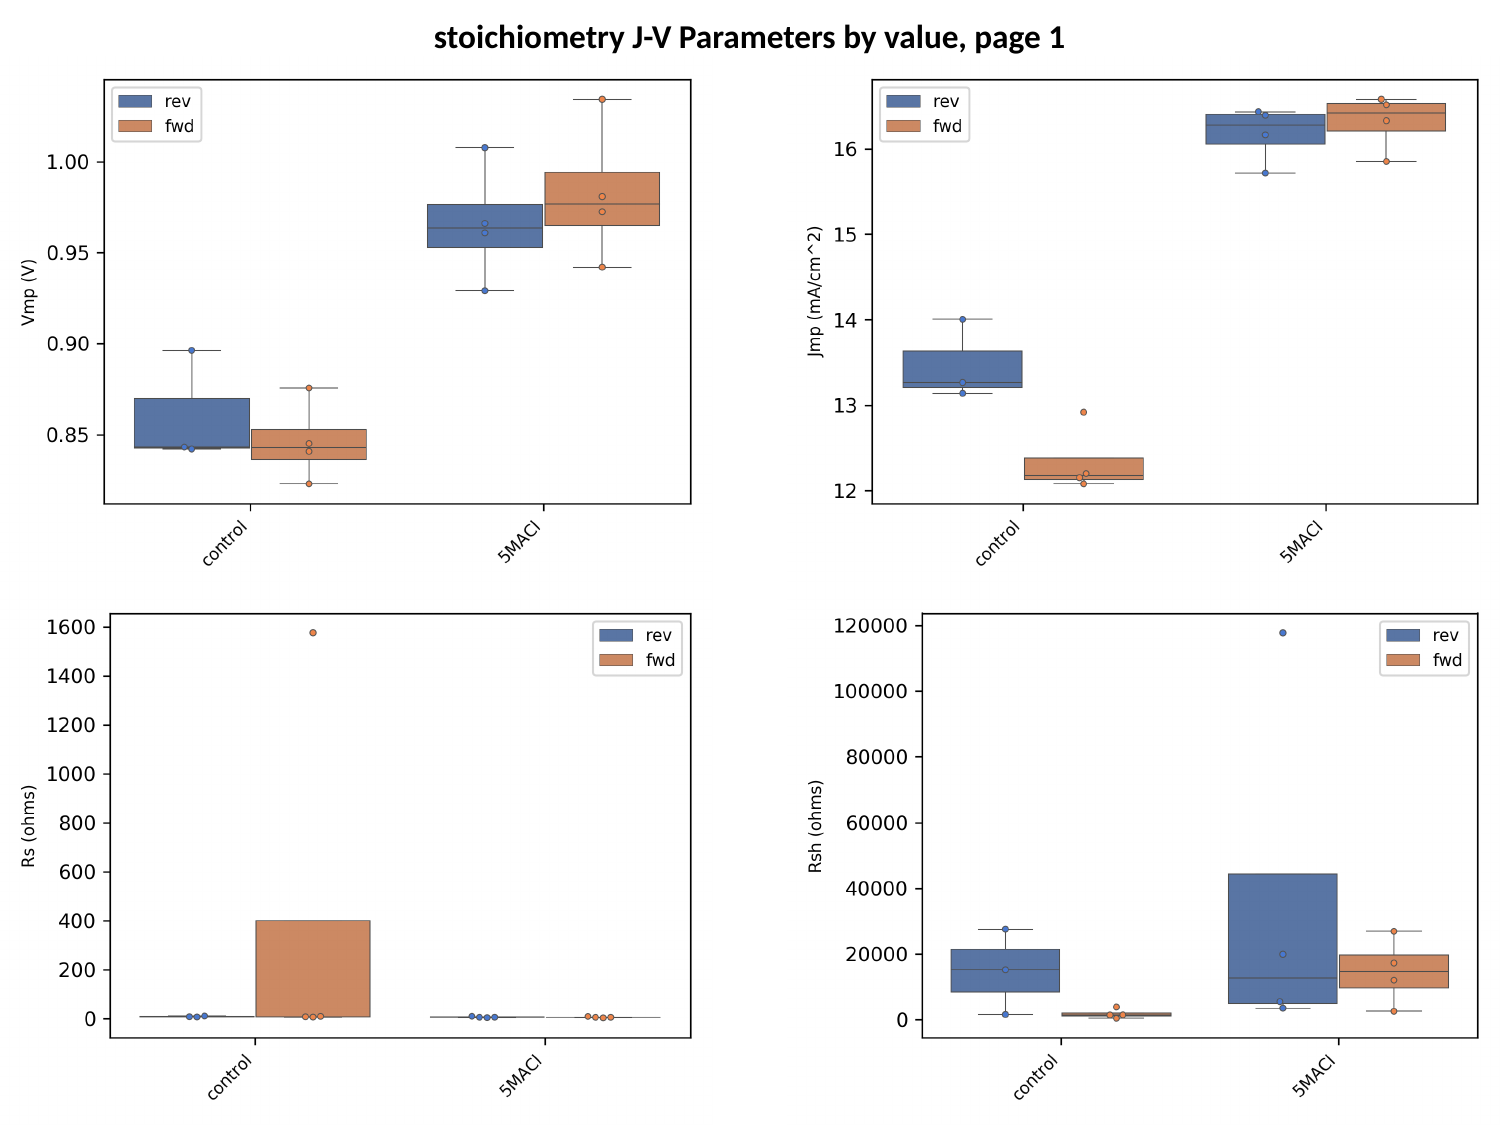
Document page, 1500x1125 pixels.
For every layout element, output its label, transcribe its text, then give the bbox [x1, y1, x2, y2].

picture [0, 56, 713, 1125]
picture [787, 56, 1500, 1125]
title stoichiometry J-V Parameters by value, page 1 [0, 0, 1500, 75]
